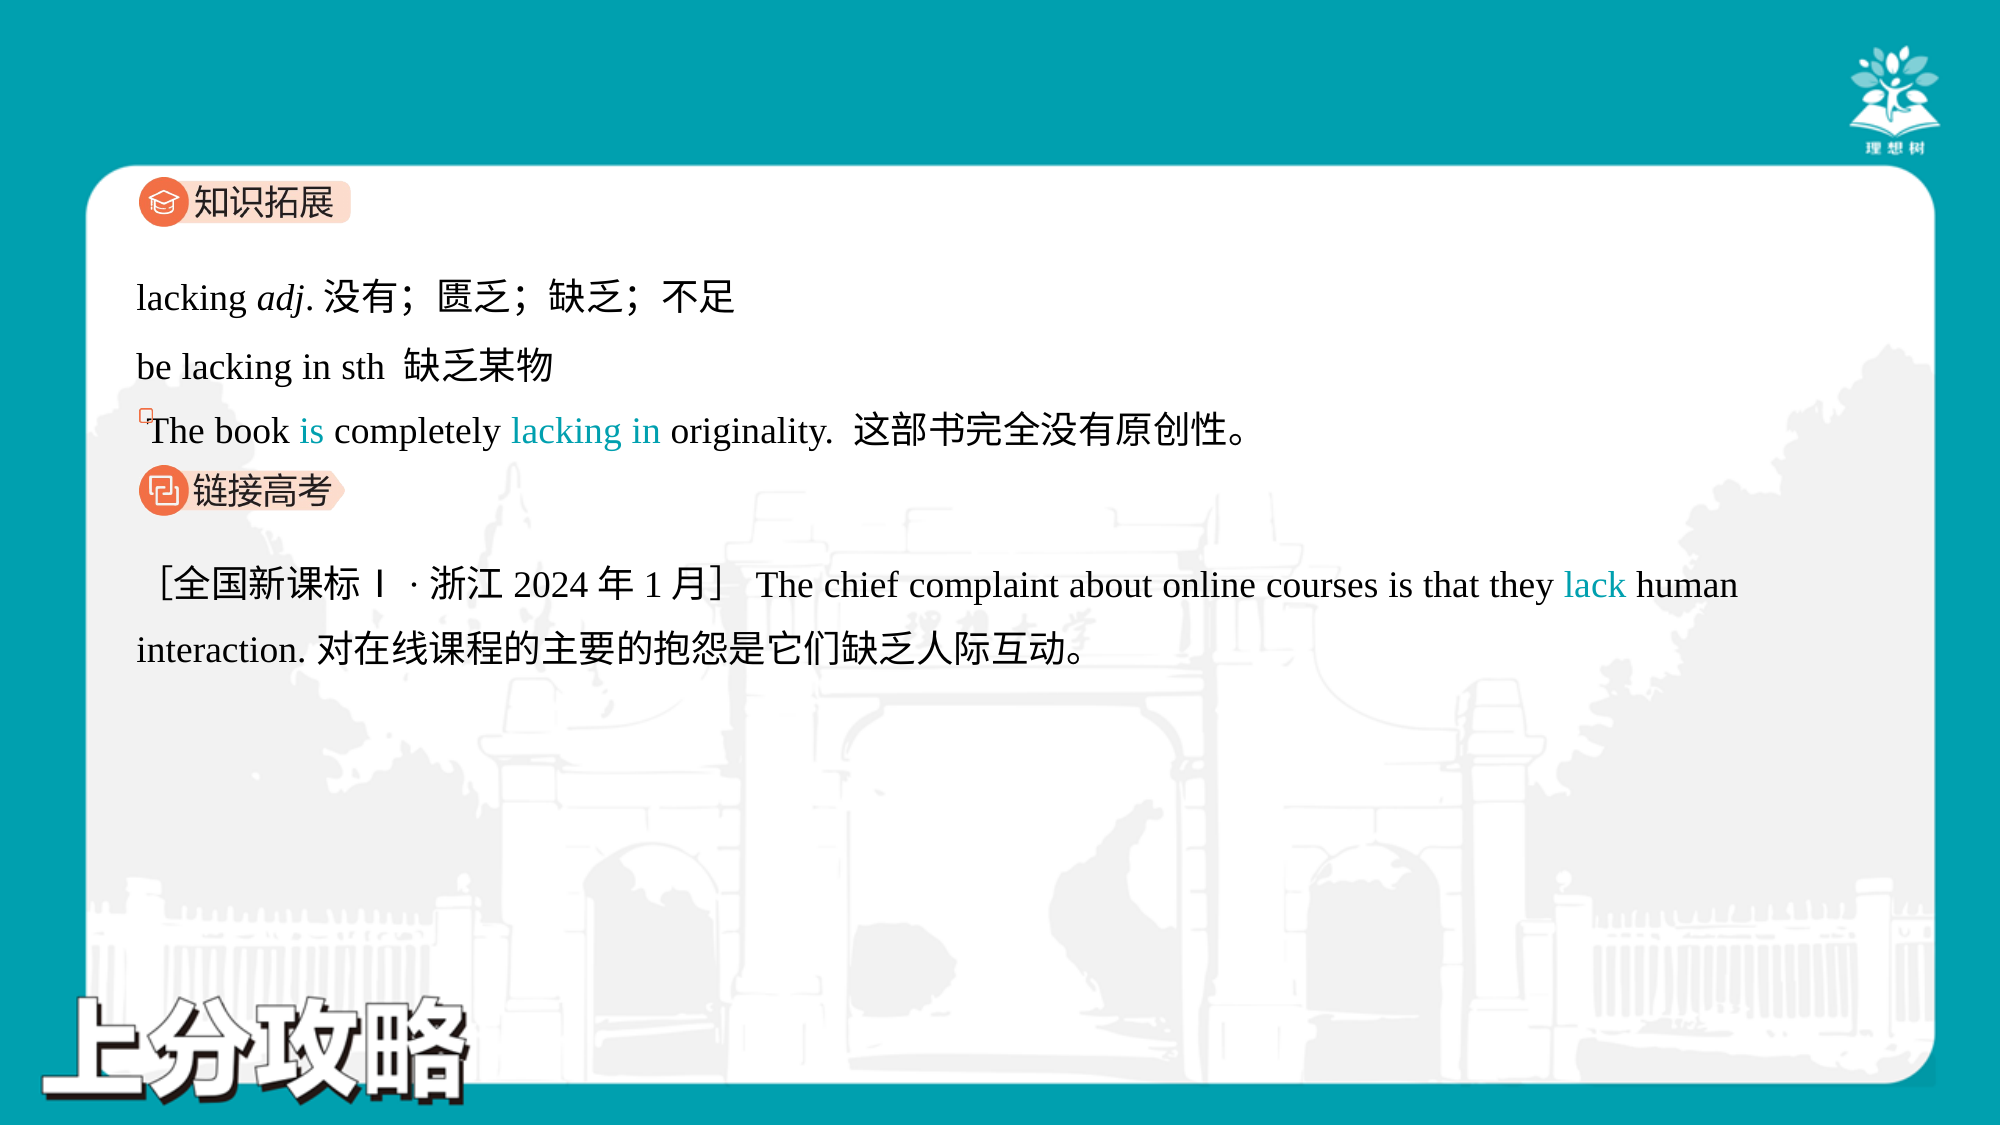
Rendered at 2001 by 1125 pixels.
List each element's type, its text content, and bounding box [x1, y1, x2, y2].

picture [0, 0, 2000, 1125]
text_box ［全国新课标Ⅰ·浙江2024年1月］The chief complaint about online courses is that they lack human interaction.对在线课程的主要的抱怨是它们缺乏人际互动。#62 [136, 536, 1865, 663]
text_box lacking adj.没有；匮乏；缺乏；不足 be lacking in sth 缺乏某物 The book is completely lacking in originality. 这部书完全没有原创性。#60 [136, 249, 1865, 444]
